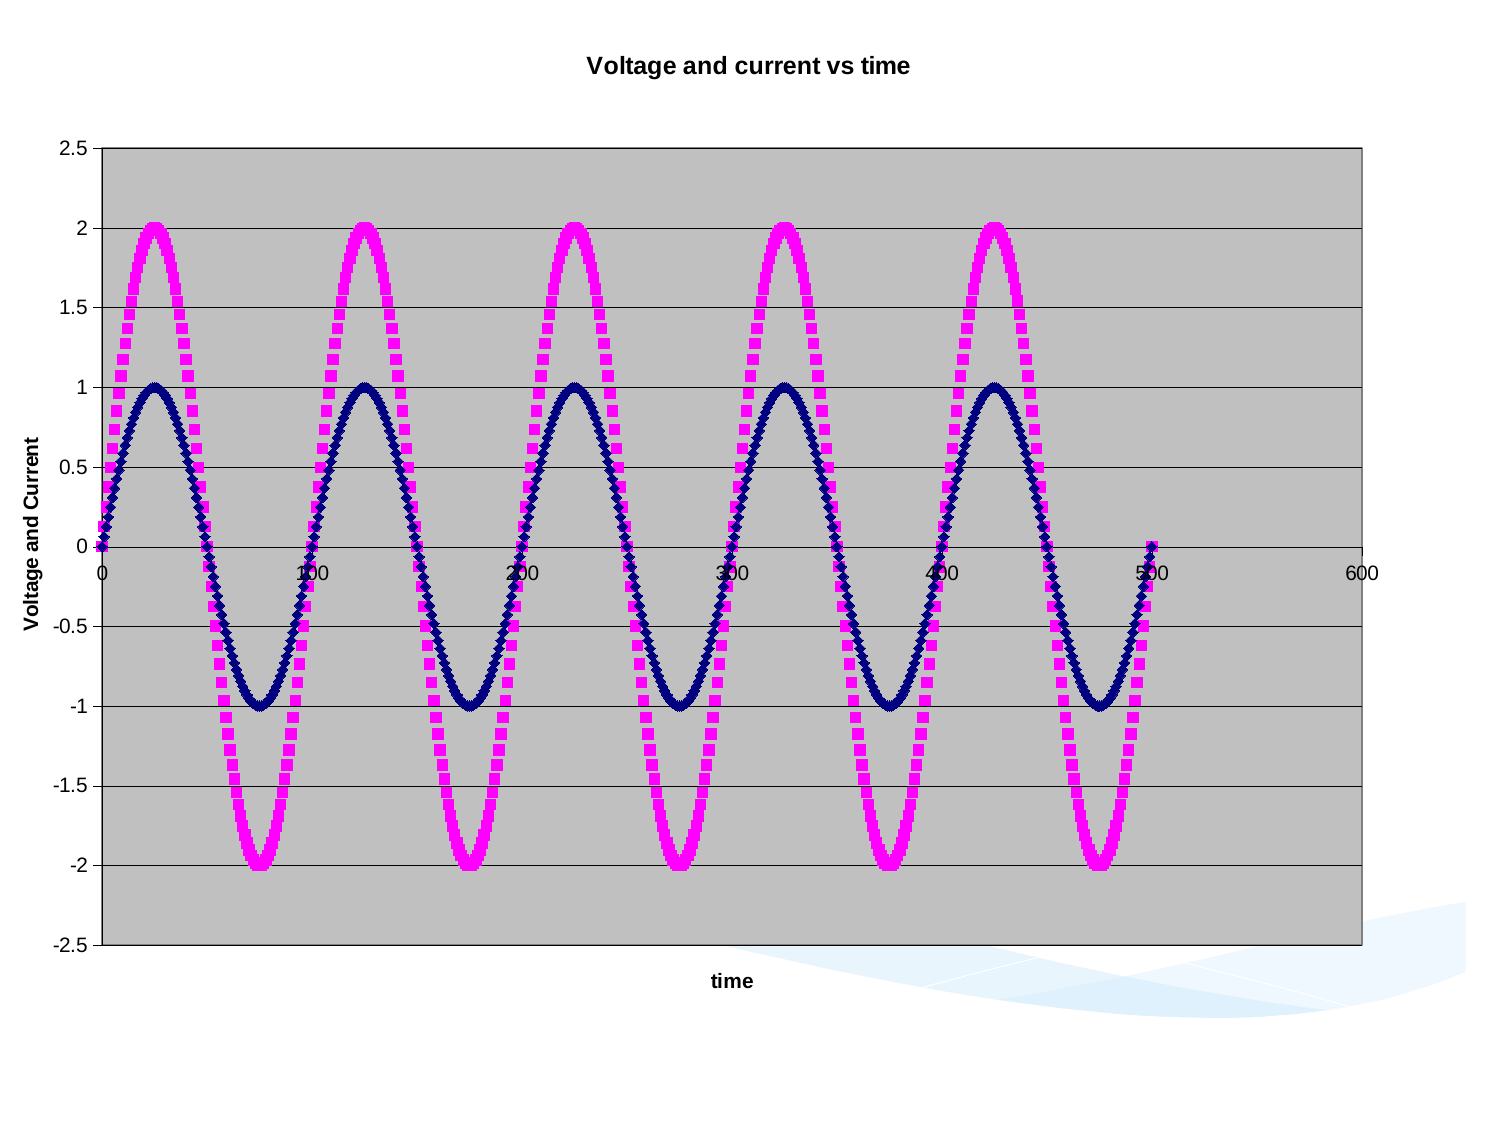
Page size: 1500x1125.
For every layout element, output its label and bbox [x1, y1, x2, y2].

chart [0, 24, 1500, 1024]
